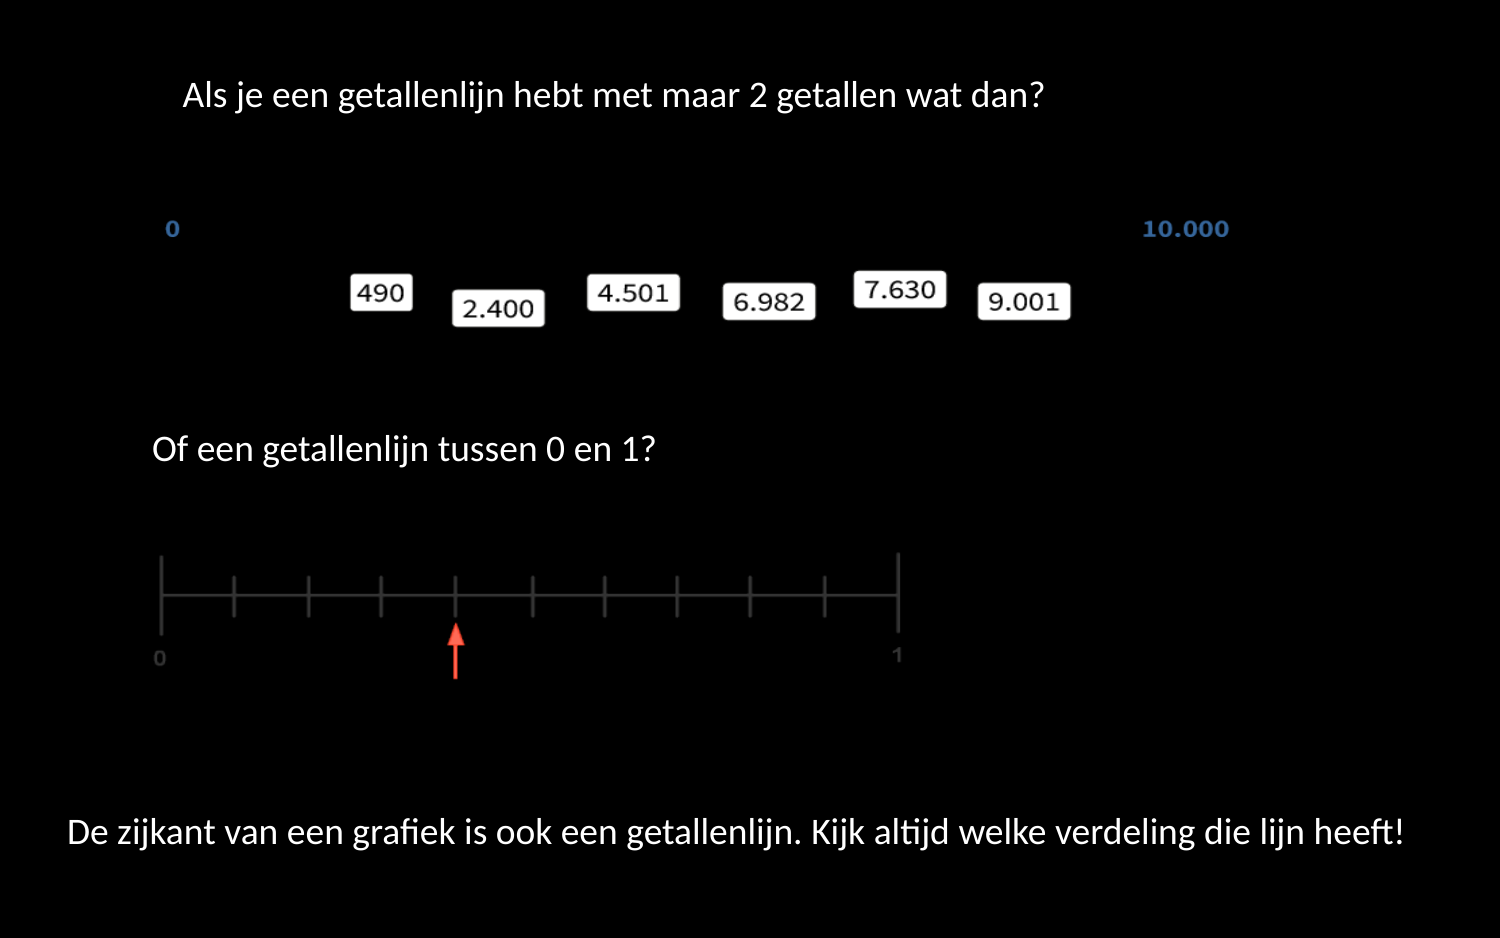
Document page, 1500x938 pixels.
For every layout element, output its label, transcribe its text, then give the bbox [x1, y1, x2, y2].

text_box Of een getallenlijn tussen 0 en 1? [137, 416, 888, 522]
text_box Als je een getallenlijn hebt met maar 2 getallen wat dan? [167, 62, 1071, 164]
text_box De zijkant van een grafiek is ook een getallenlijn. Kijk altijd welke verdeling die lijn heeft! [52, 799, 1423, 860]
picture [149, 166, 1243, 339]
picture [149, 551, 910, 682]
